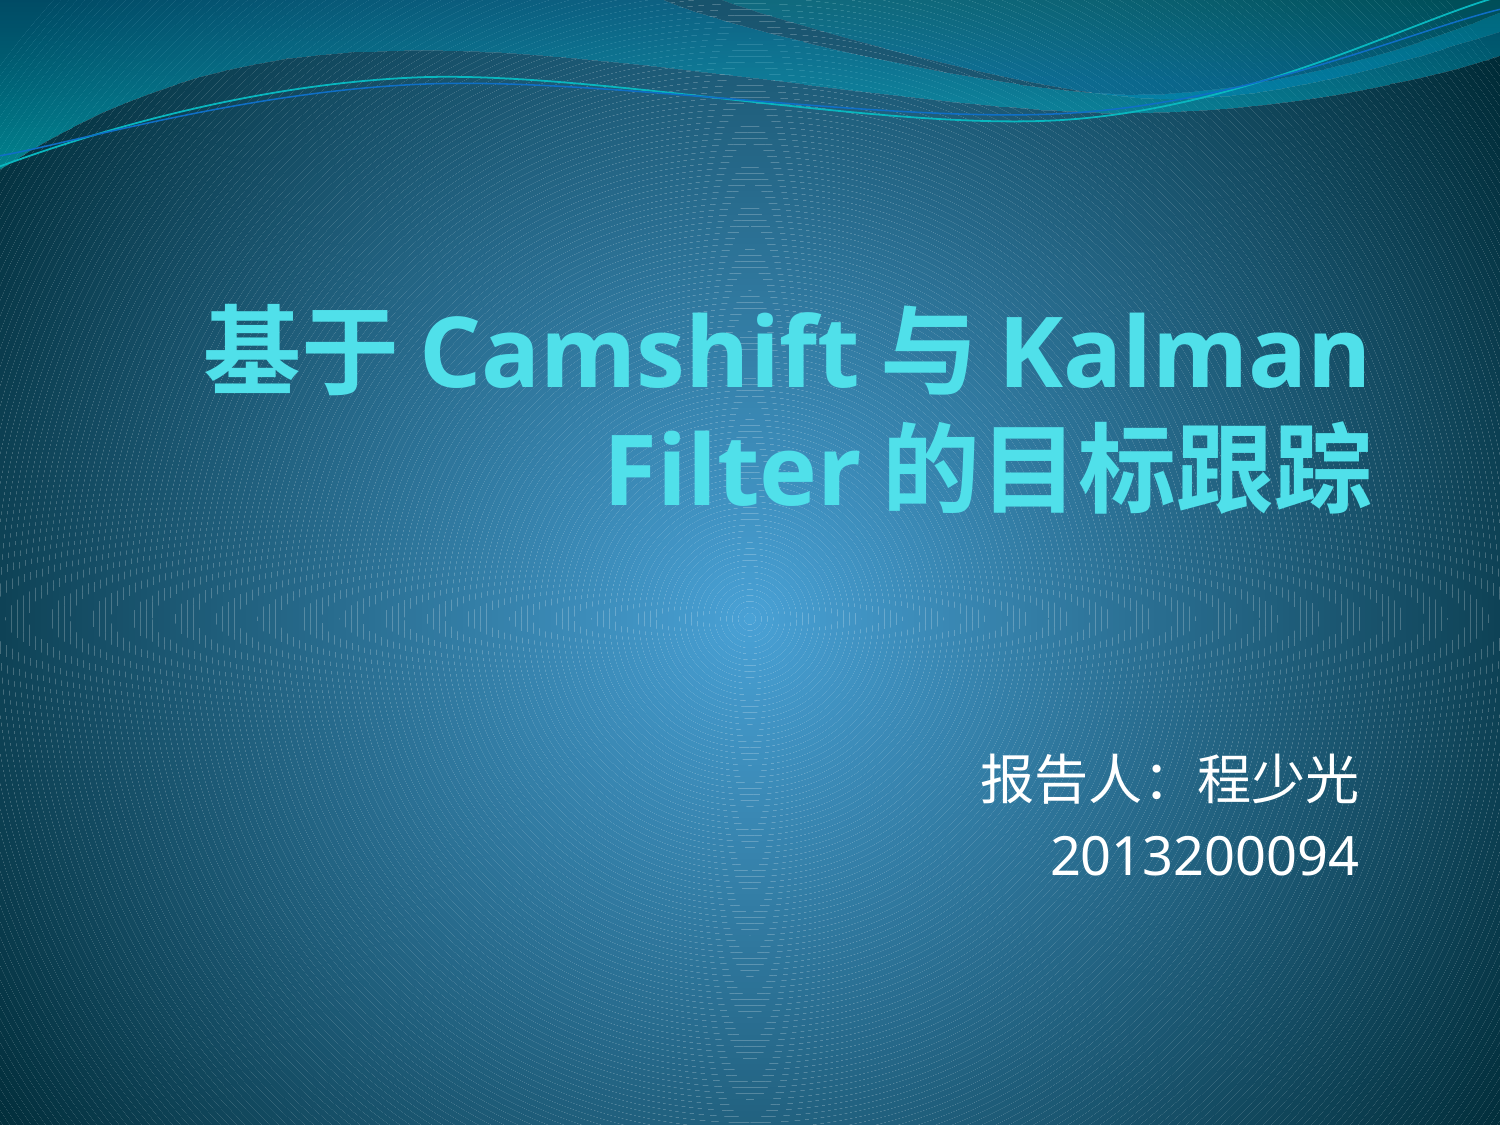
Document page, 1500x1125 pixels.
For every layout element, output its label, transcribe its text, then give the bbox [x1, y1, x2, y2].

subtitle 报告人：程少光 2013200094 [82, 738, 1371, 958]
title 基于Camshift与Kalman Filter的目标跟踪 [87, 224, 1376, 525]
